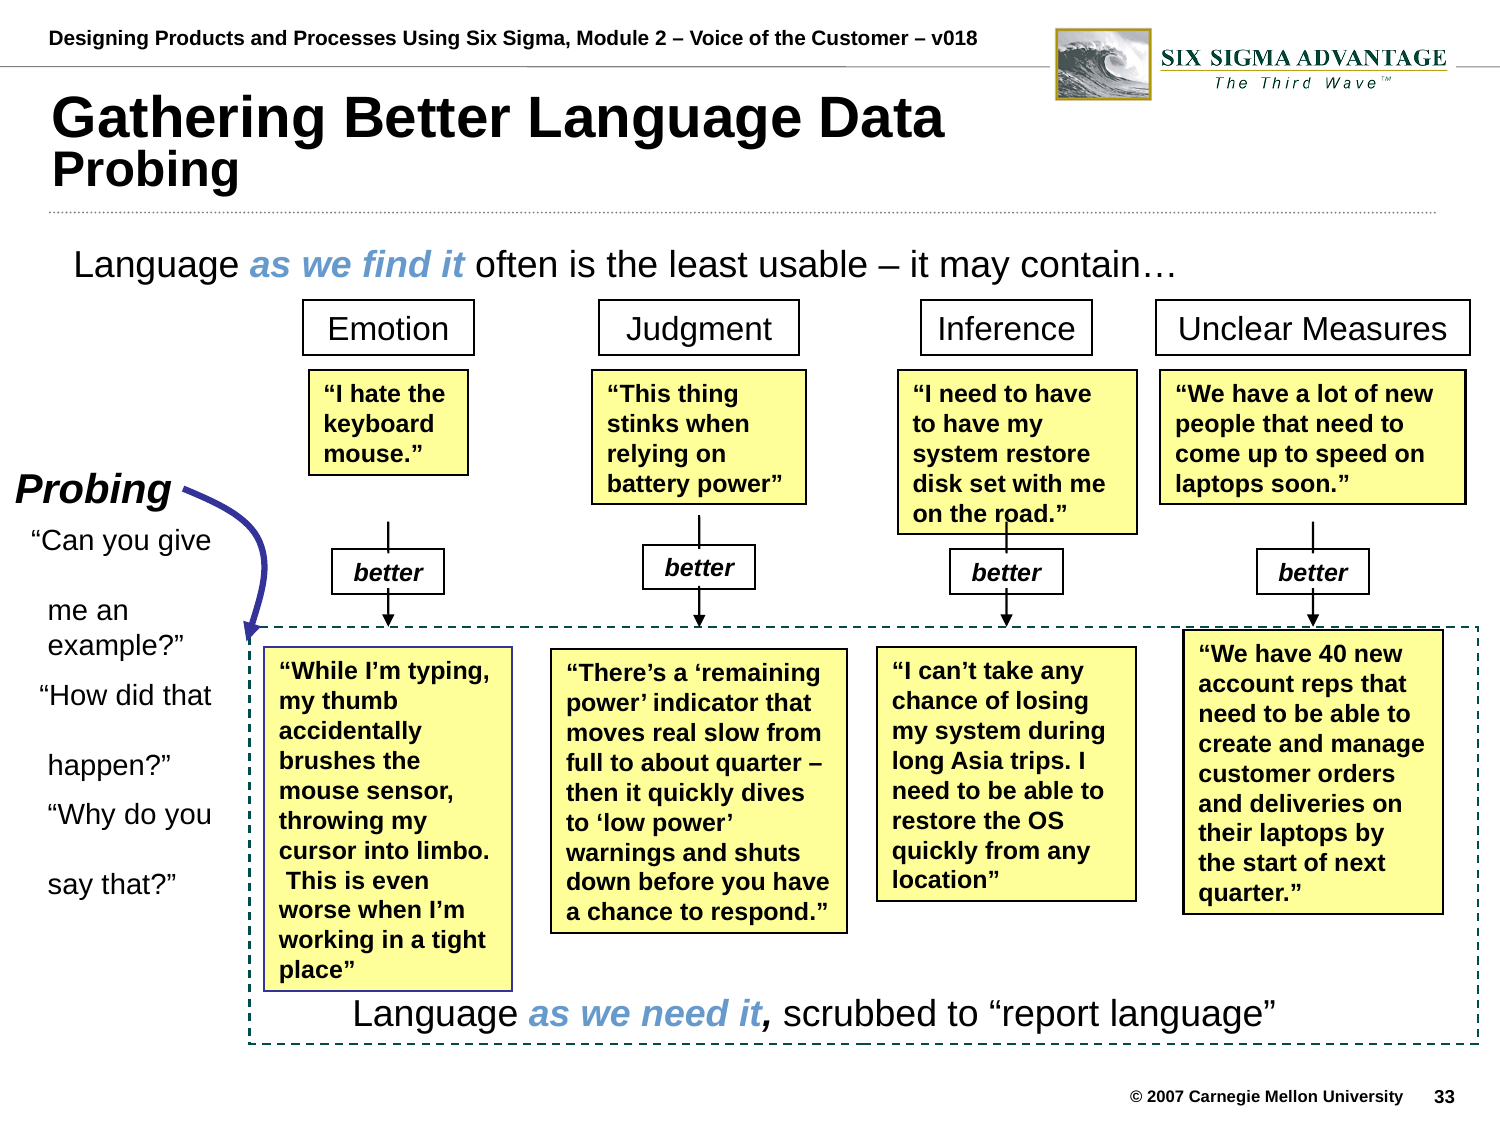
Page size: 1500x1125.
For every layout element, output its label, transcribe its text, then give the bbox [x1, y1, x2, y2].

text_box Emotion [302, 300, 475, 355]
picture [1049, 24, 1456, 104]
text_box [551, 514, 848, 966]
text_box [897, 299, 1138, 519]
text_box “I hate the keyboard mouse.” [308, 370, 469, 453]
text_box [591, 299, 807, 507]
title Gathering Better Language Data Probing [36, 84, 1500, 205]
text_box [0, 454, 513, 996]
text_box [249, 521, 1479, 1044]
text_box Language as we find it often is the least usable – it may contain… [58, 232, 1357, 293]
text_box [1155, 299, 1471, 508]
